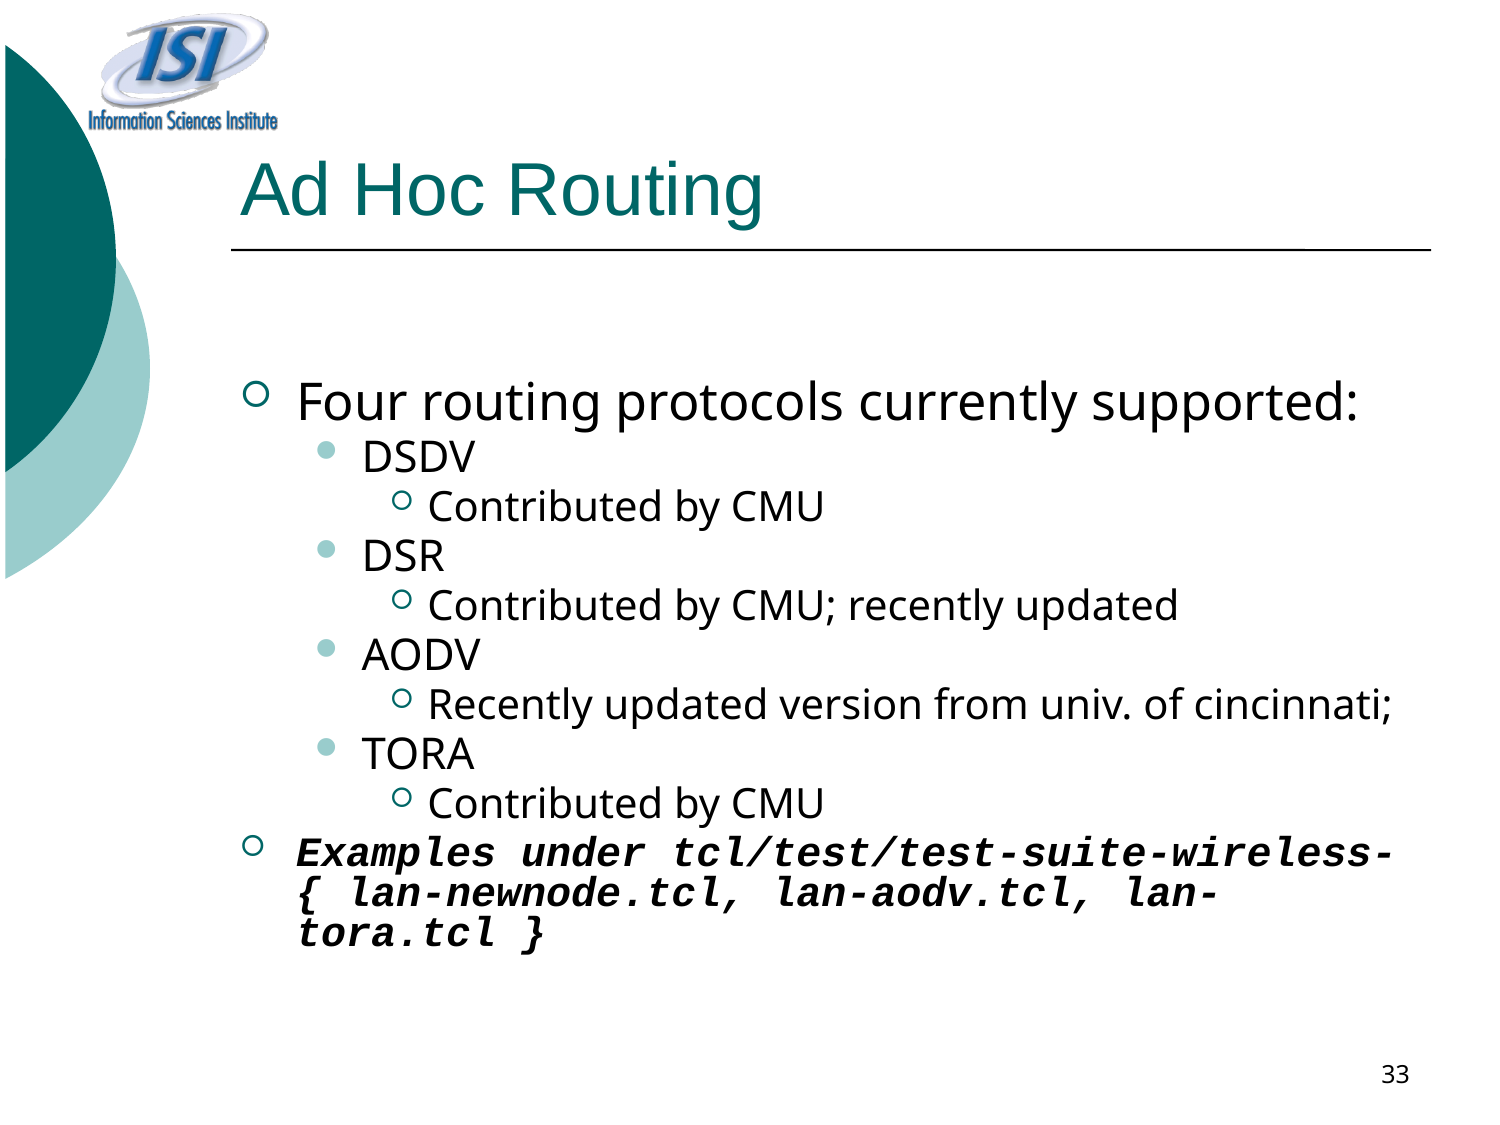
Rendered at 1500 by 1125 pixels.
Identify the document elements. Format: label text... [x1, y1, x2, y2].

title Ad Hoc Routing [224, 49, 1425, 238]
picture [50, 0, 314, 135]
slide_number 33 [1074, 1024, 1426, 1101]
list Four routing protocols currently supported: DSDV Contributed by CMU DSR Contributed by CMU; recently updated AODV Recently updated version from univ. of cincinnati; TORA Contributed by CMU Examples under tcl/test/test-suite-wireless- { lan-newnode.tcl, lan-aodv.tcl, lan-tora.tcl } [224, 299, 1425, 975]
